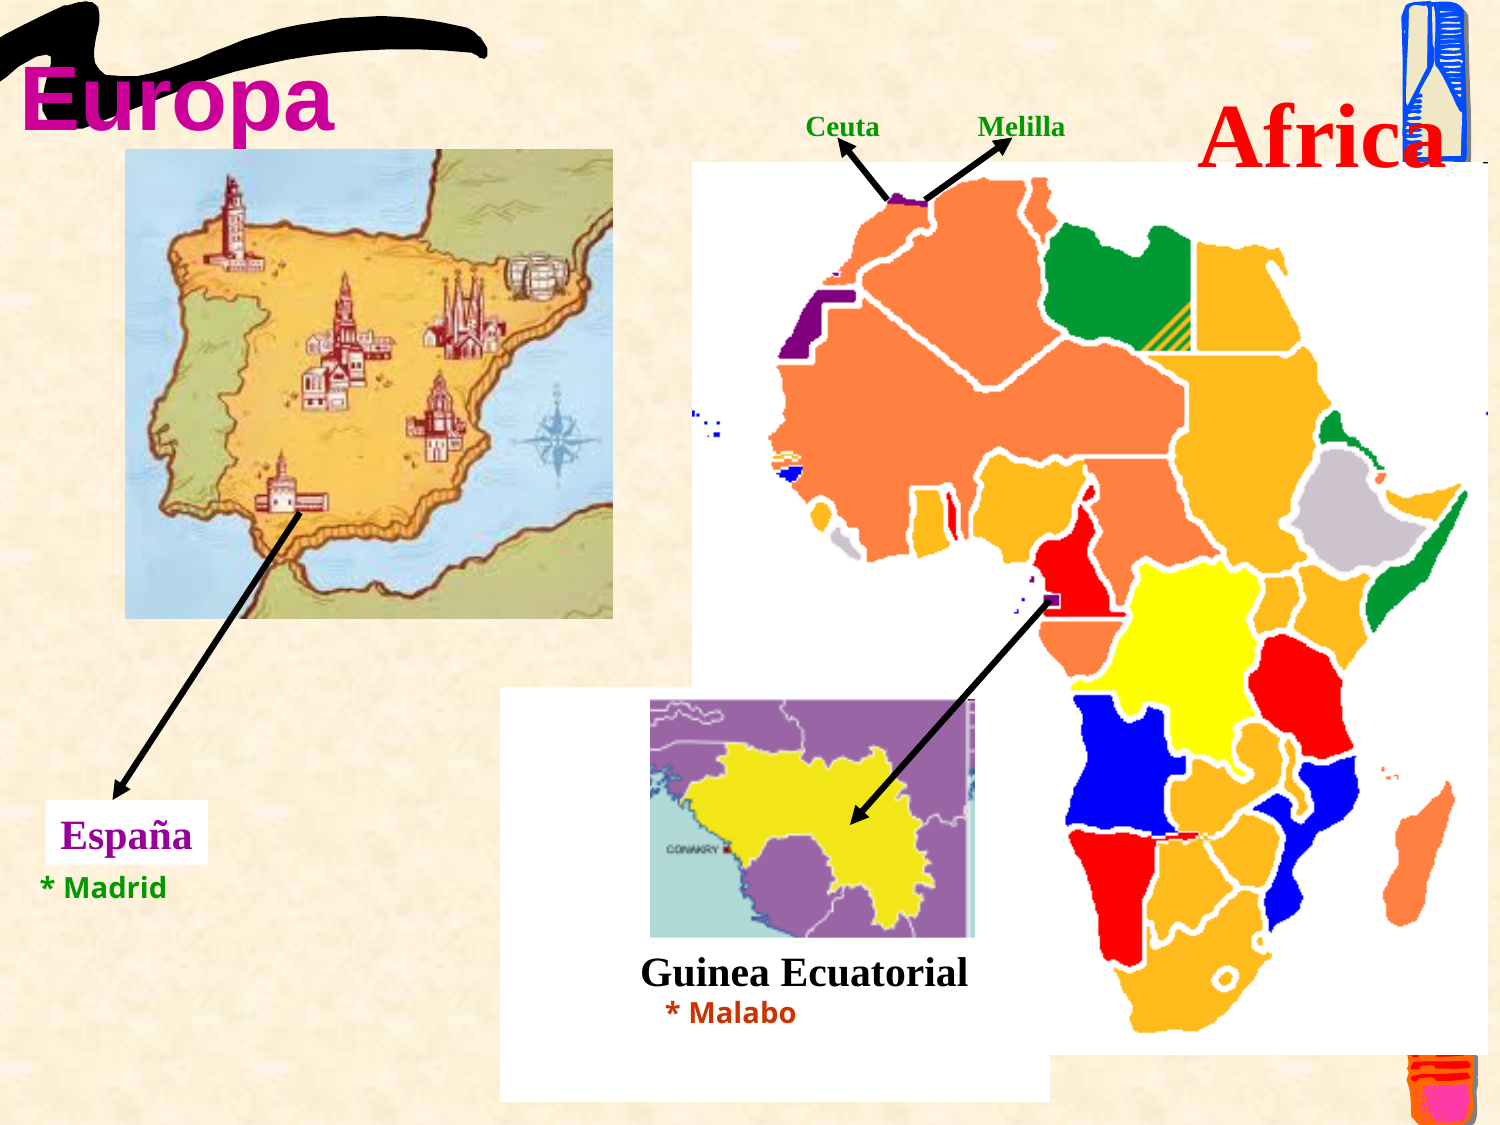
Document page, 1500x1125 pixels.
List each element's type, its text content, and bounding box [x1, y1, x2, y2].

picture [0, 0, 1500, 1125]
text_box [112, 627, 226, 800]
text_box Guinea Ecuatorial [625, 937, 686, 1003]
text_box * Madrid [24, 862, 388, 913]
text_box [500, 687, 1050, 1103]
title Africa [1112, 37, 1463, 160]
text_box Melilla [962, 99, 1081, 150]
text_box Ceuta [790, 99, 896, 150]
text_box * Malabo [649, 987, 686, 1038]
text_box Europa [0, 0, 350, 188]
text_box [337, 624, 700, 1125]
text_box España [45, 800, 208, 862]
